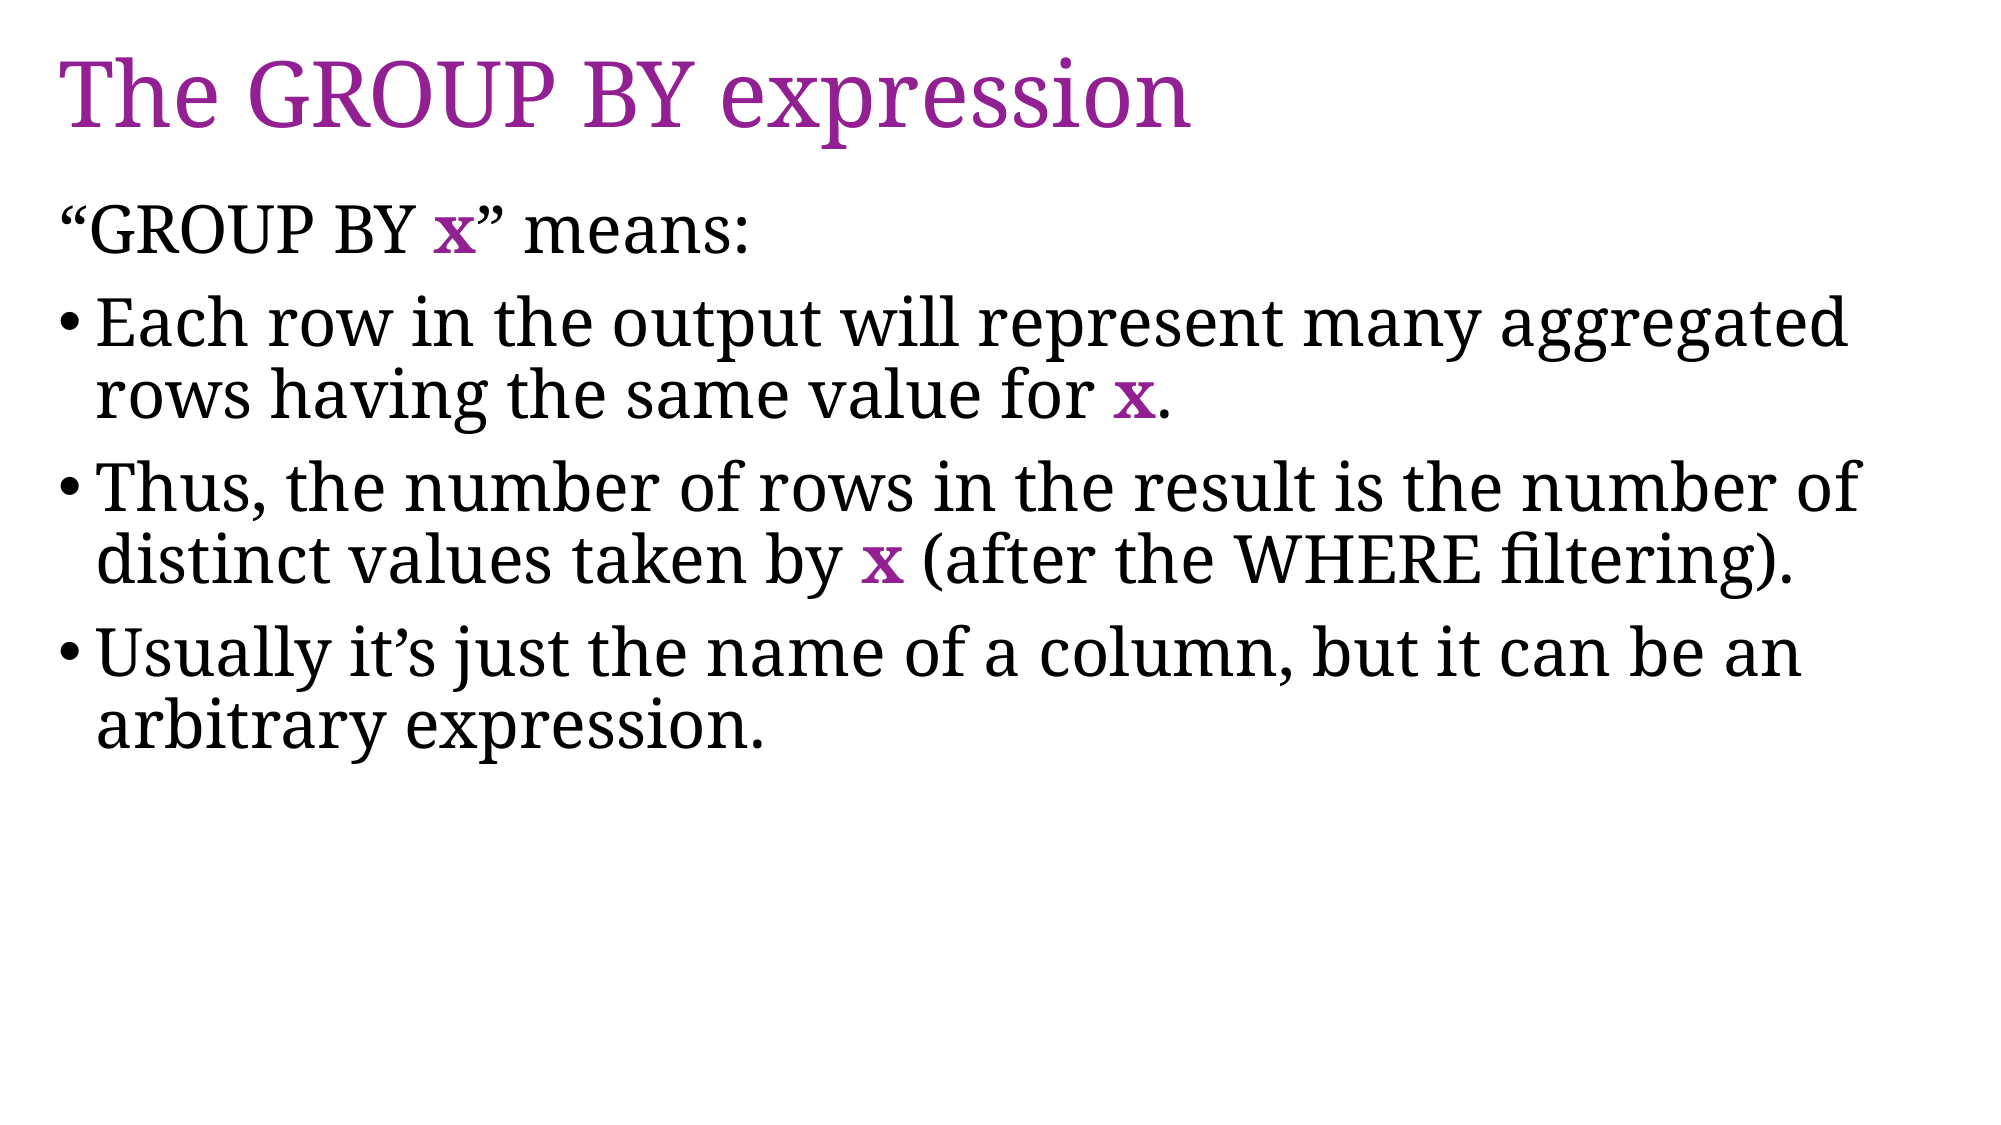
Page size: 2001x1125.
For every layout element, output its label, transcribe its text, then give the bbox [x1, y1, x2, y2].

list “GROUP BY x” means: Each row in the output will represent many aggregated rows having the same value for x. Thus, the number of rows in the result is the number of distinct values taken by x (after the WHERE filtering). Usually it’s just the name of a column, but it can be an arbitrary expression. [43, 188, 1953, 1081]
title The GROUP BY expression [43, 25, 1953, 171]
